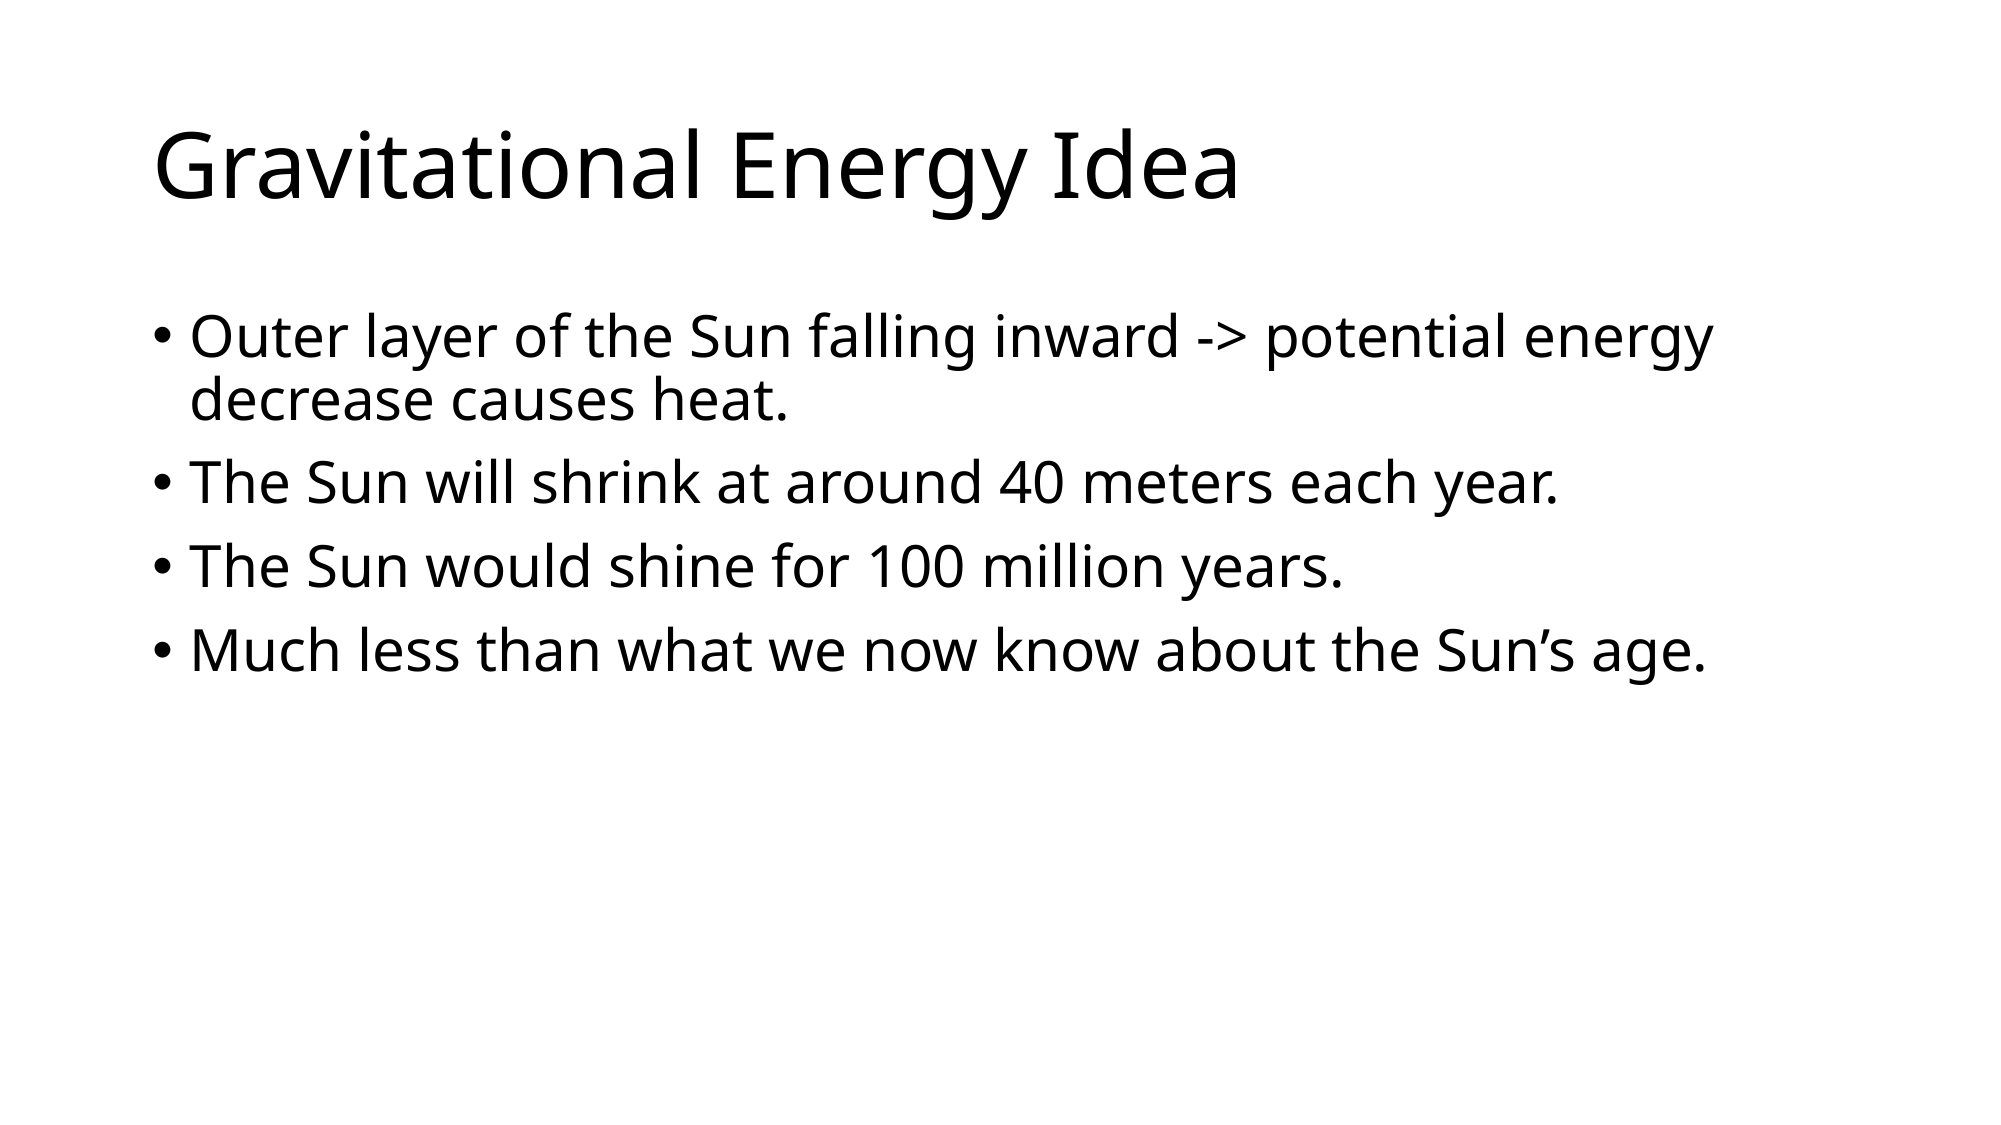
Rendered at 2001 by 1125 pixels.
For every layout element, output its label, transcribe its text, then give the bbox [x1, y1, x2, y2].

list Outer layer of the Sun falling inward -> potential energy decrease causes heat. The Sun will shrink at around 40 meters each year. The Sun would shine for 100 million years. Much less than what we now know about the Sun’s age. [137, 299, 1863, 1014]
title Gravitational Energy Idea [137, 59, 1863, 278]
